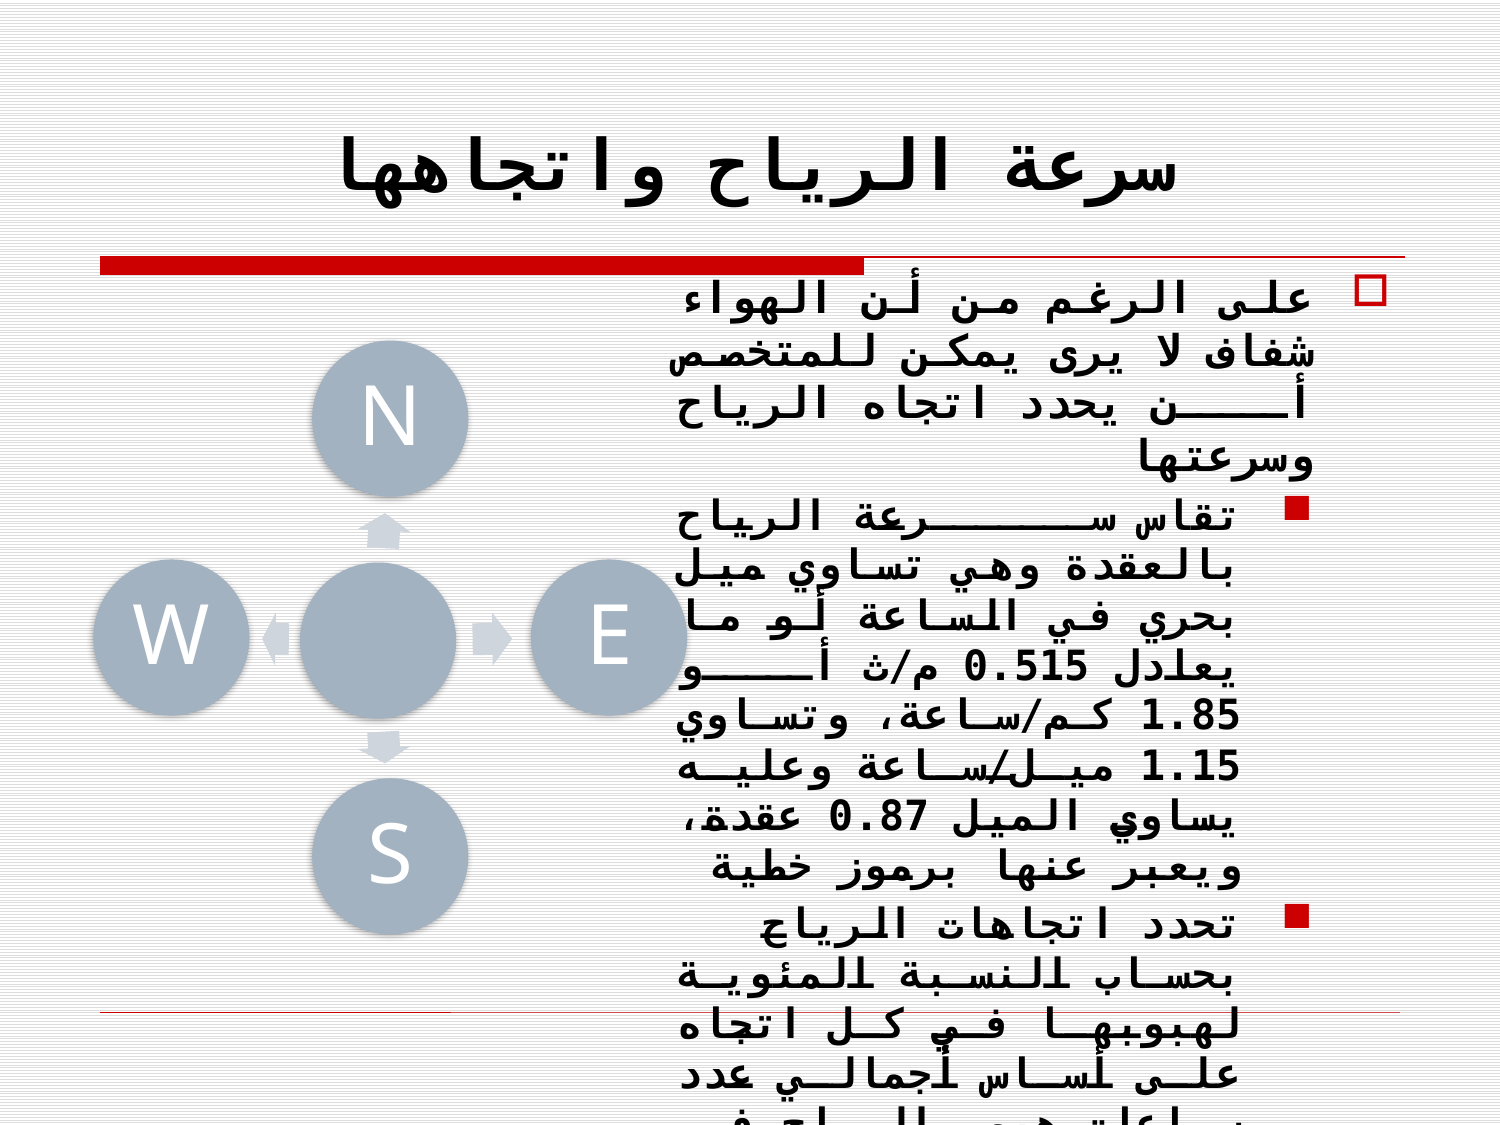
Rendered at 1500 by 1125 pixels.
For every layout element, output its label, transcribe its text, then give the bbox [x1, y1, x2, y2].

title سرعة الرياح واتجاهها [94, 50, 1407, 213]
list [92, 287, 688, 988]
list على الرغم من أن الهواء شفاف لا يرى يمكن للمتخصص أن يحدد اتجاه الرياح وسرعتها تقاس سرعة الرياح بالعقدة وهي تساوي ميل بحري في الساعة أو ما يعادل 0.515 م/ث أو 1.85 كم/ساعة، وتساوي 1.15 ميل/ساعة وعليه يساوي الميل 0.87 عقدة، ويعبر عنها برموز خطية تحدد اتجاهات الرياح بحساب النسبة المئوية لهبوبها في كل اتجاه على أساس أجمالي عدد ساعات هبوب الرياح في اتجاه معين بالنسبة لطول الفترة الزمنية يوم أو شهر أو سنة = عدد ساعات هبوبها/ الفترة الزمنية 100 [662, 262, 1406, 1025]
